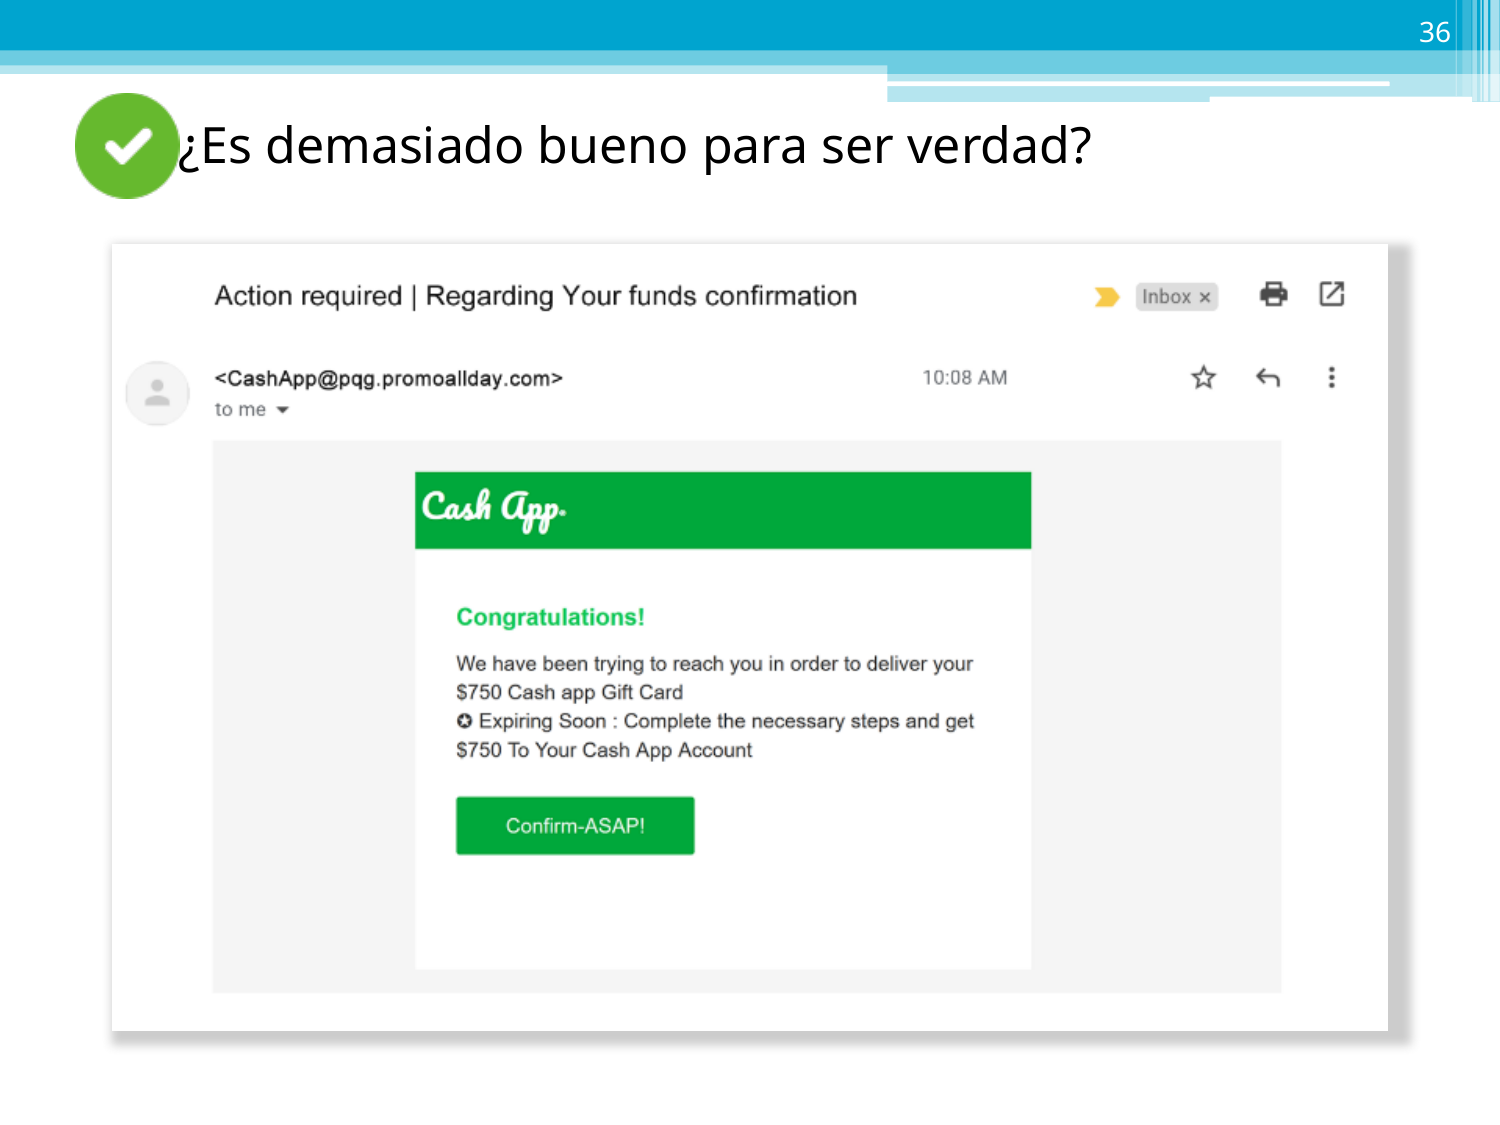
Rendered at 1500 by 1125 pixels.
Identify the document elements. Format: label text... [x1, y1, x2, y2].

picture [112, 244, 1388, 1031]
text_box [74, 93, 1084, 199]
slide_number 36 [1340, 0, 1466, 61]
list [75, 369, 1425, 1079]
